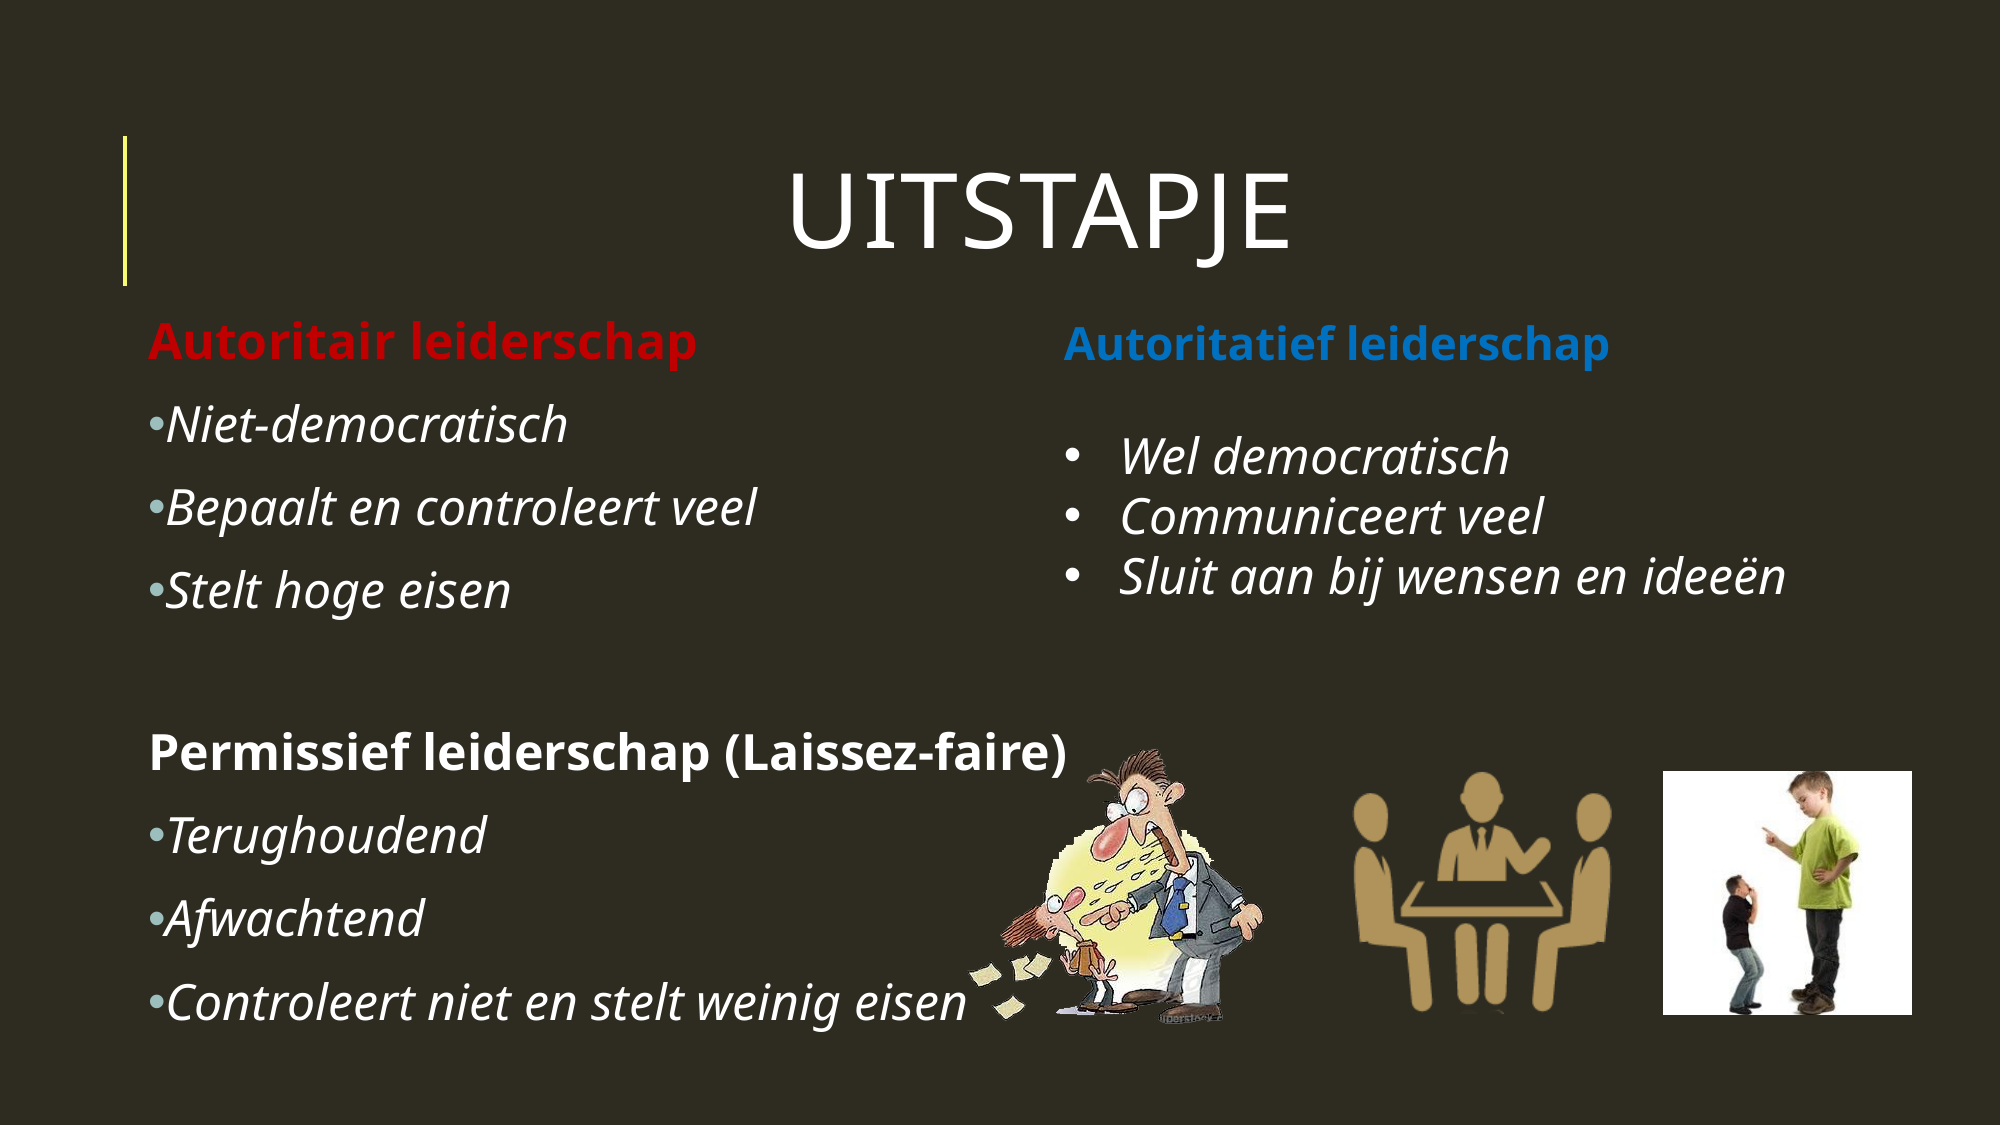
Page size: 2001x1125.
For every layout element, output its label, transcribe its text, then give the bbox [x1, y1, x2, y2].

picture [955, 725, 1266, 1037]
picture [1326, 737, 1637, 1048]
text_box Autoritatief leiderschap Wel democratisch Communiceert veel Sluit aan bij wensen en ideeën [1049, 307, 1976, 657]
list Autoritair leiderschap Niet-democratisch Bepaalt en controleert veel Stelt hoge eisen Permissief leiderschap (Laissez-faire) Terughoudend Afwachtend Controleert niet en stelt weinig eisen [140, 308, 1940, 1125]
picture [1663, 771, 1912, 1015]
title Uitstapje [168, 96, 1912, 308]
